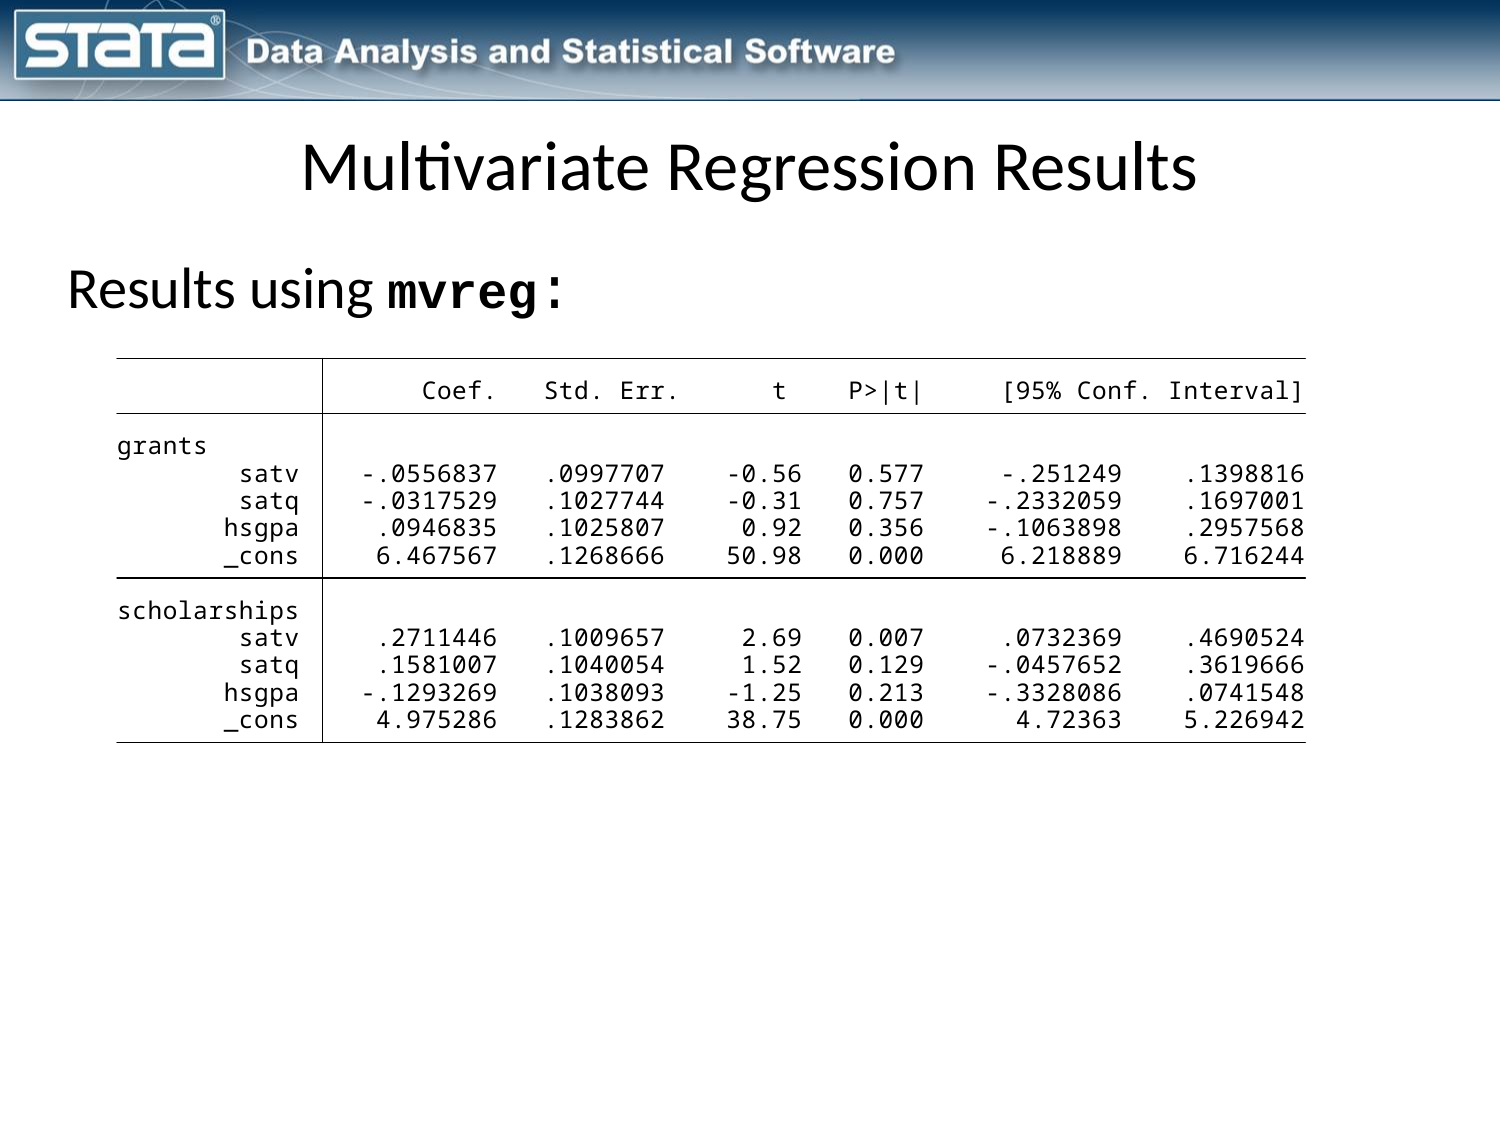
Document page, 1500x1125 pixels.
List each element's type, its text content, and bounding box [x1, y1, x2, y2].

picture [112, 346, 1363, 759]
text_box Results using mvreg: [53, 243, 588, 328]
title Multivariate Regression Results [75, 112, 1425, 213]
picture [0, 0, 1500, 101]
